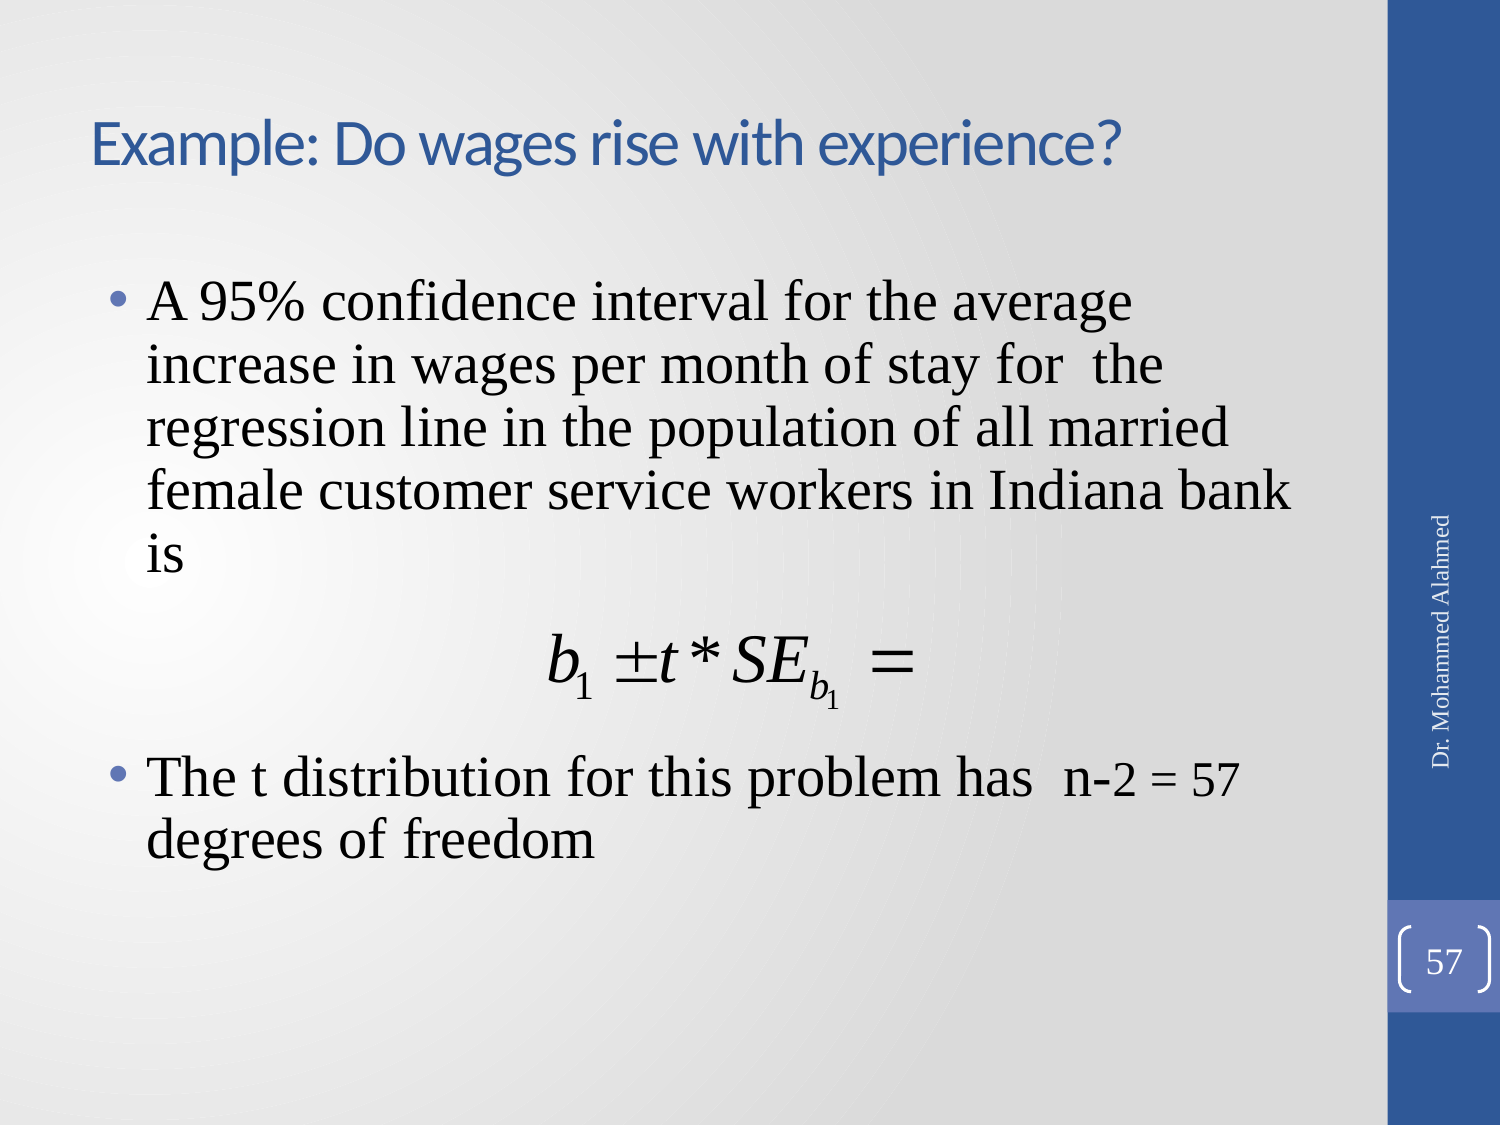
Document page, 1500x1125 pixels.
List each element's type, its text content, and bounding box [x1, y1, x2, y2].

footer Dr. Mohammed Alahmed [1408, 500, 1469, 889]
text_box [537, 611, 915, 724]
title Example: Do wages rise with experience? [75, 45, 1325, 233]
list A 95% confidence interval for the average increase in wages per month of stay for the regression line in the population of all married female customer service workers in Indiana bank is The t distribution for this problem has n-2 = 57 degrees of freedom [75, 262, 1325, 1050]
slide_number 57 [1397, 925, 1492, 994]
